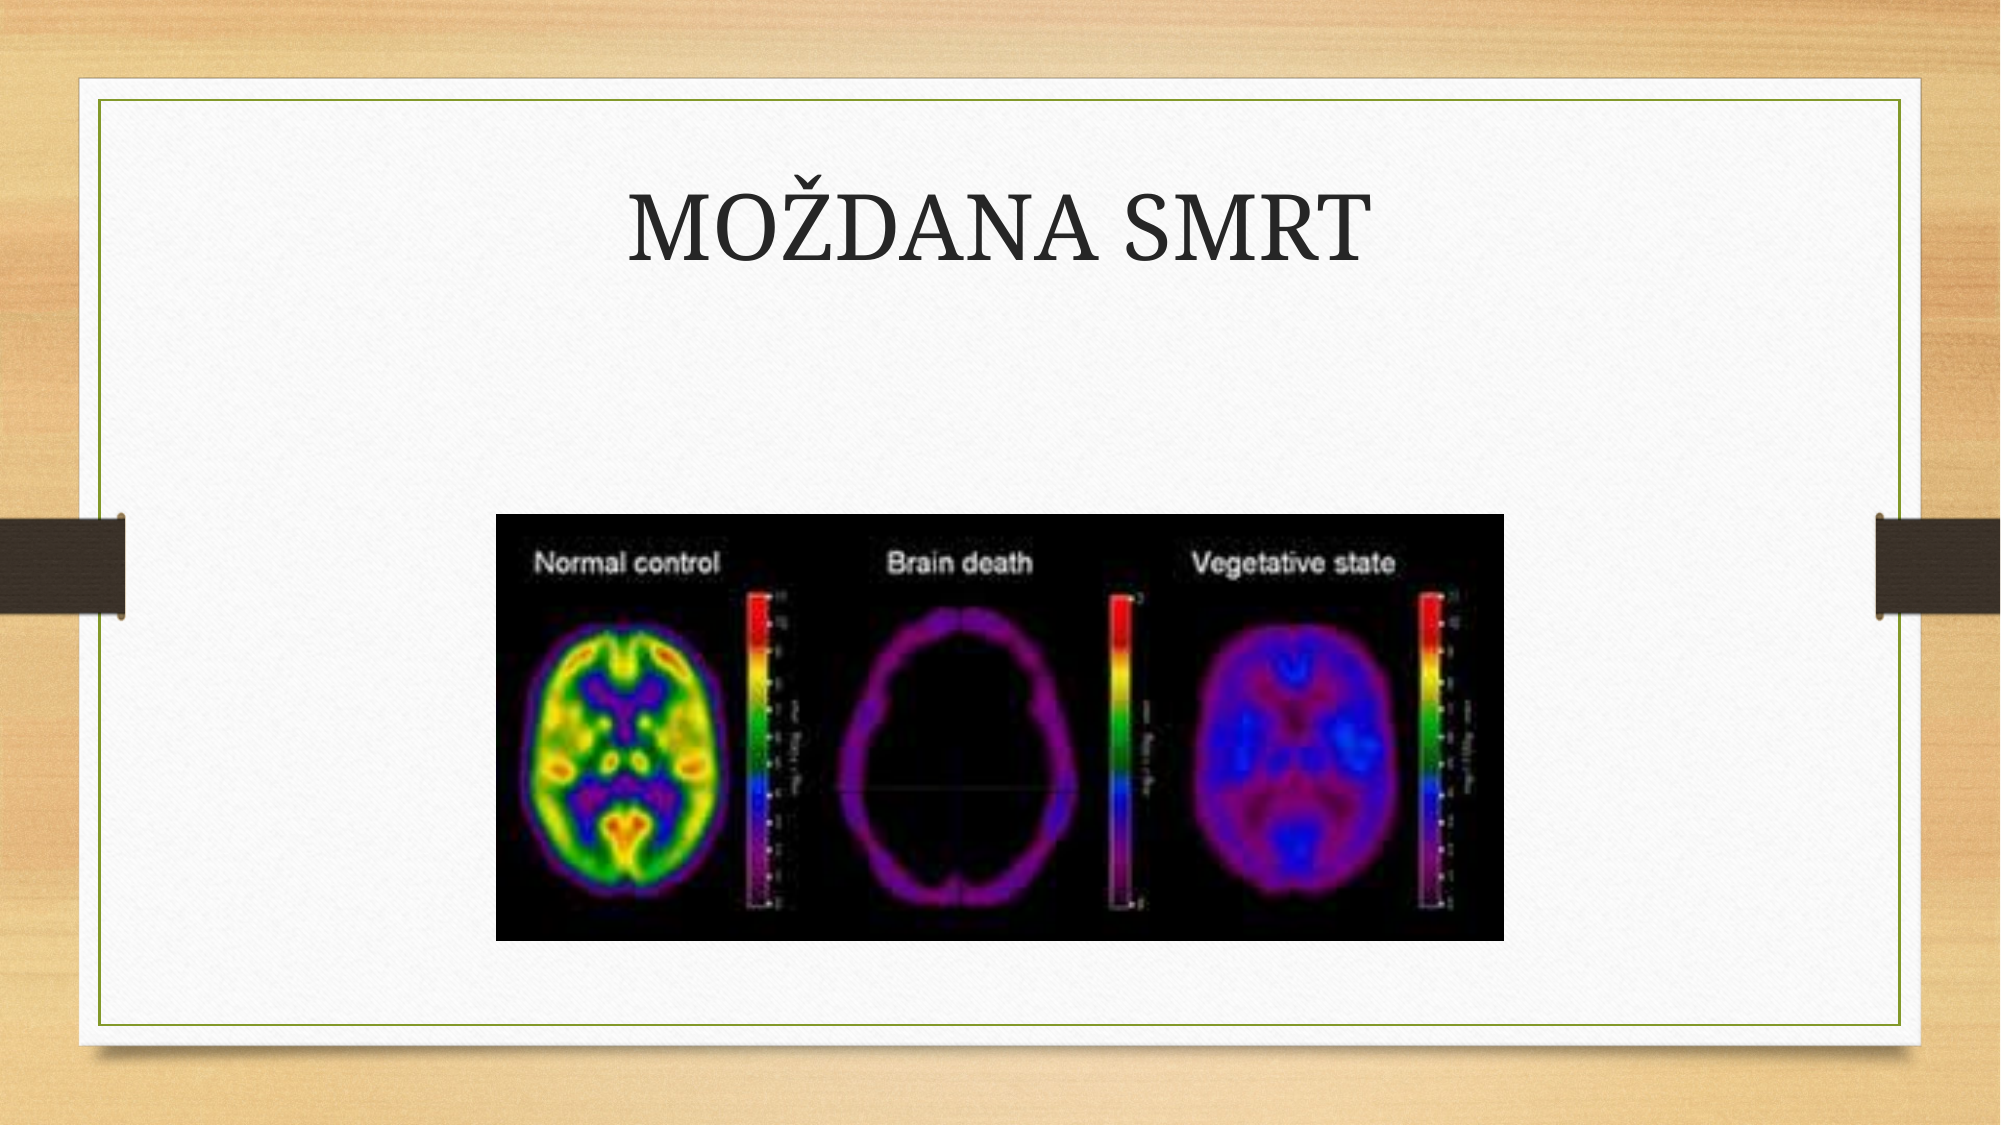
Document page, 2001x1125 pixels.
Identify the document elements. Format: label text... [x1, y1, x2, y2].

picture [0, 0, 2001, 1125]
text_box MOŽDANA SMRT [212, 161, 1788, 375]
